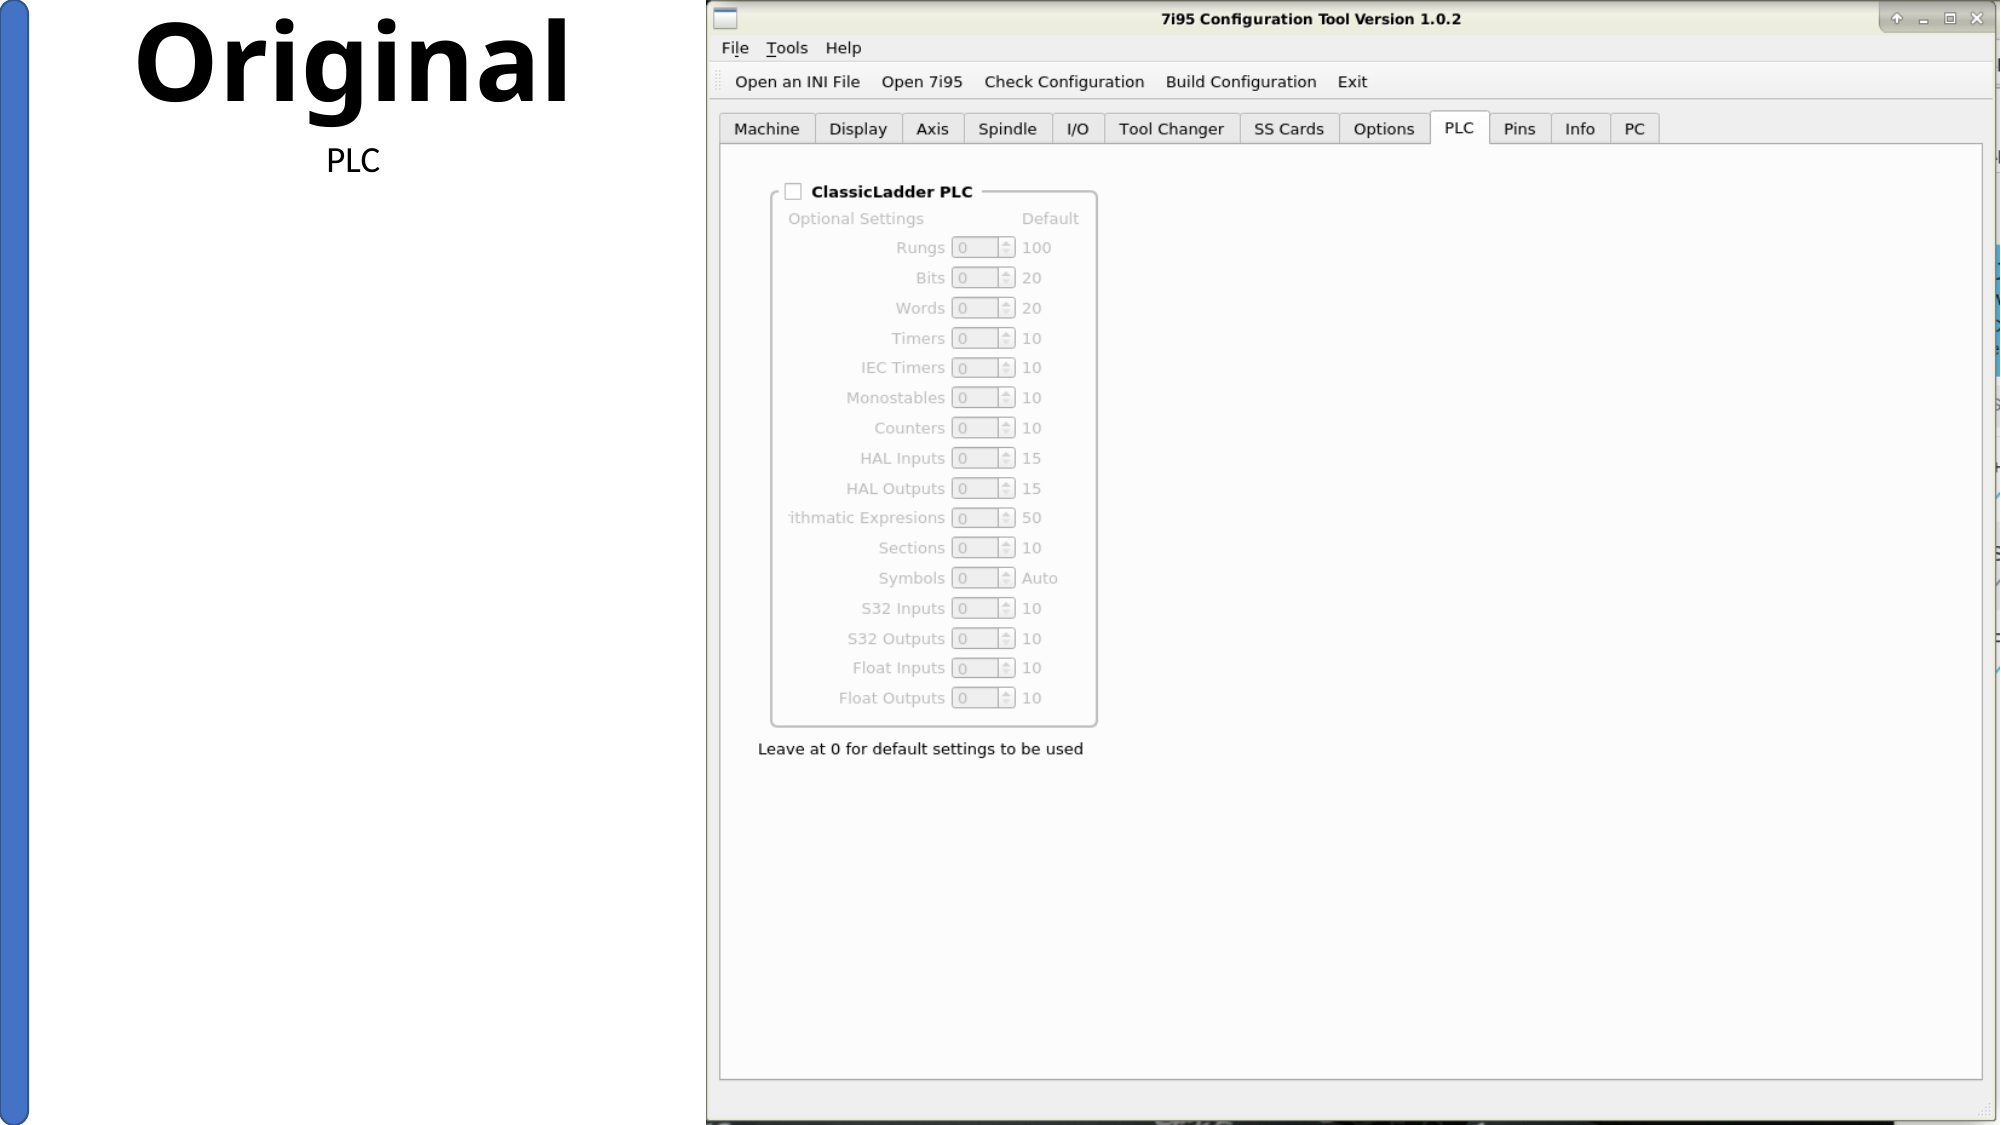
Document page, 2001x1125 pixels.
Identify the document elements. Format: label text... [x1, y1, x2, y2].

title Original [22, 0, 706, 132]
text_box [0, 0, 30, 1125]
picture [706, 0, 2000, 1125]
subtitle PLC [30, 132, 706, 189]
